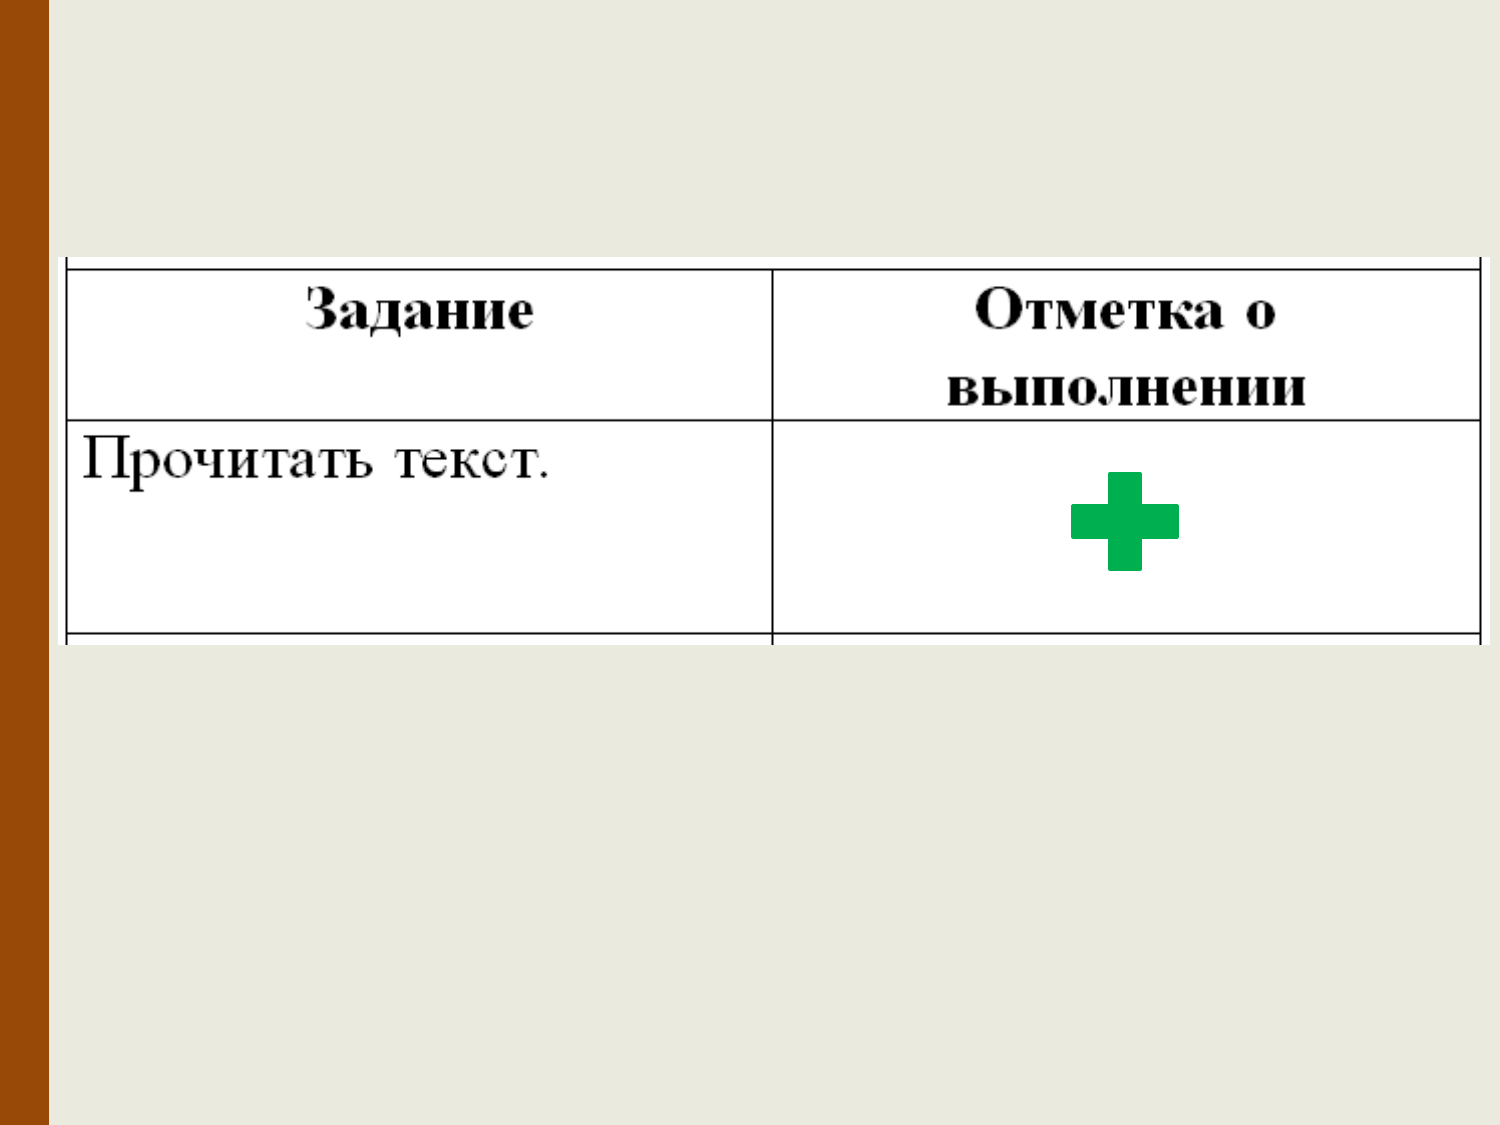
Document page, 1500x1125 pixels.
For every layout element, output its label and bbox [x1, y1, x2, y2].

text_box [0, 0, 49, 1125]
list [58, 257, 1490, 645]
